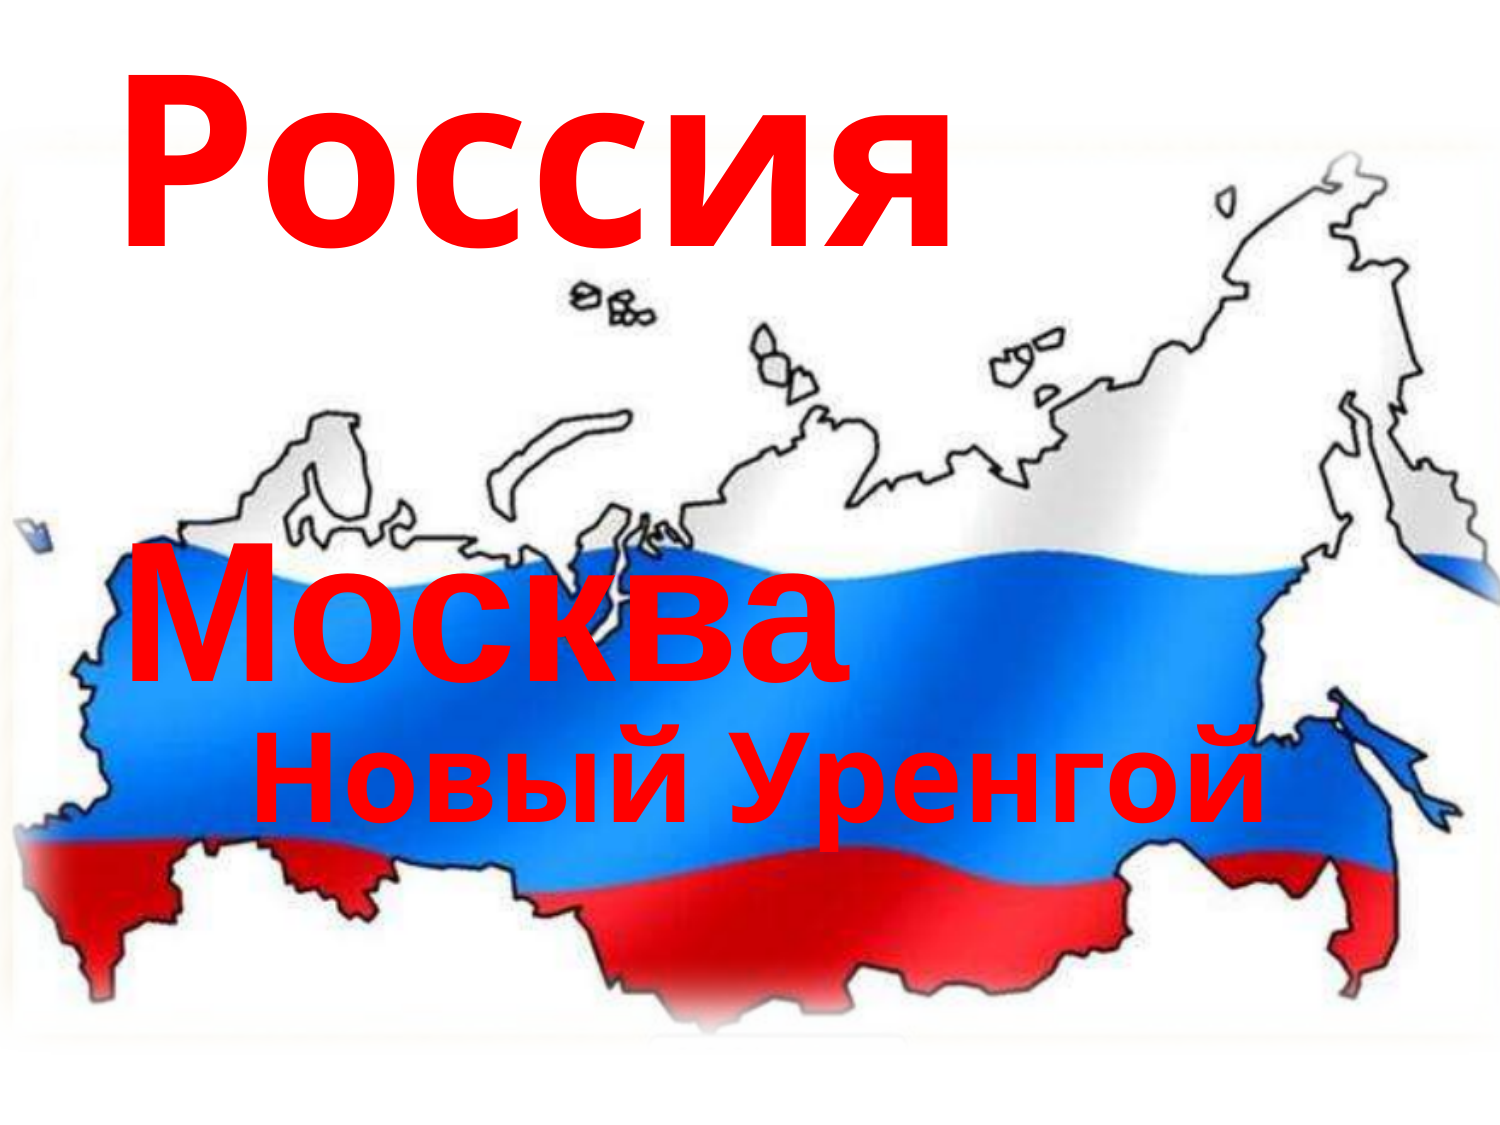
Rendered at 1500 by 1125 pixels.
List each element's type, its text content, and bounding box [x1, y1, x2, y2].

text_box Россия [92, 0, 982, 123]
picture [0, 125, 1500, 1056]
